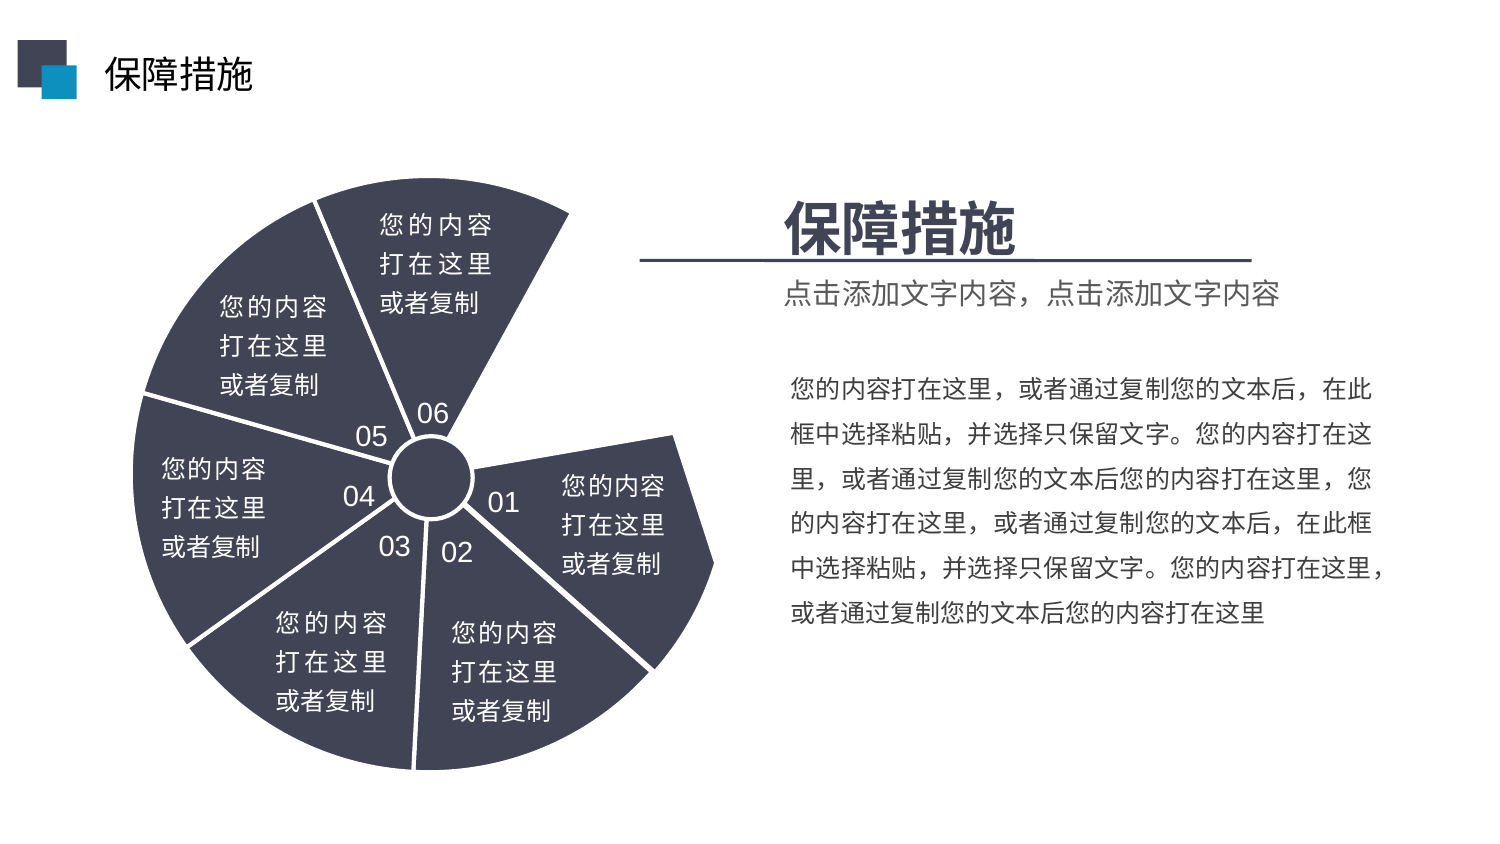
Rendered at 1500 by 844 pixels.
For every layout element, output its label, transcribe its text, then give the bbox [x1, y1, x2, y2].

text_box [487, 454, 547, 577]
text_box [264, 524, 424, 772]
text_box 保障措施 [769, 163, 1341, 270]
text_box 02 [424, 515, 491, 576]
text_box [405, 437, 413, 444]
text_box [464, 495, 470, 509]
text_box 您的内容打在这里或者复制 [547, 453, 681, 586]
text_box 您的内容打在这里或者复制 [364, 192, 507, 325]
text_box [313, 175, 573, 405]
text_box [452, 505, 470, 515]
text_box [206, 199, 397, 399]
text_box 您的内容打在这里或者复制 [146, 437, 281, 569]
text_box [186, 596, 260, 720]
text_box [414, 529, 652, 773]
text_box [393, 437, 471, 515]
text_box [393, 500, 402, 509]
text_box [556, 432, 681, 453]
text_box 保障措施 [89, 43, 270, 104]
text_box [17, 40, 77, 100]
text_box [142, 278, 338, 449]
text_box [130, 392, 361, 648]
text_box 您的内容打在这里或者复制 [436, 601, 573, 733]
text_box 06 [399, 376, 467, 437]
text_box 04 [325, 459, 393, 521]
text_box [776, 350, 1389, 679]
text_box 您的内容打在这里或者复制 [204, 275, 343, 407]
text_box 点击添加文字内容，点击添加文字内容 [768, 257, 1306, 318]
text_box 05 [338, 399, 405, 460]
text_box 03 [361, 509, 428, 570]
text_box [557, 454, 717, 673]
text_box 01 [470, 465, 538, 526]
text_box 您的内容打在这里或者复制 [260, 590, 403, 723]
